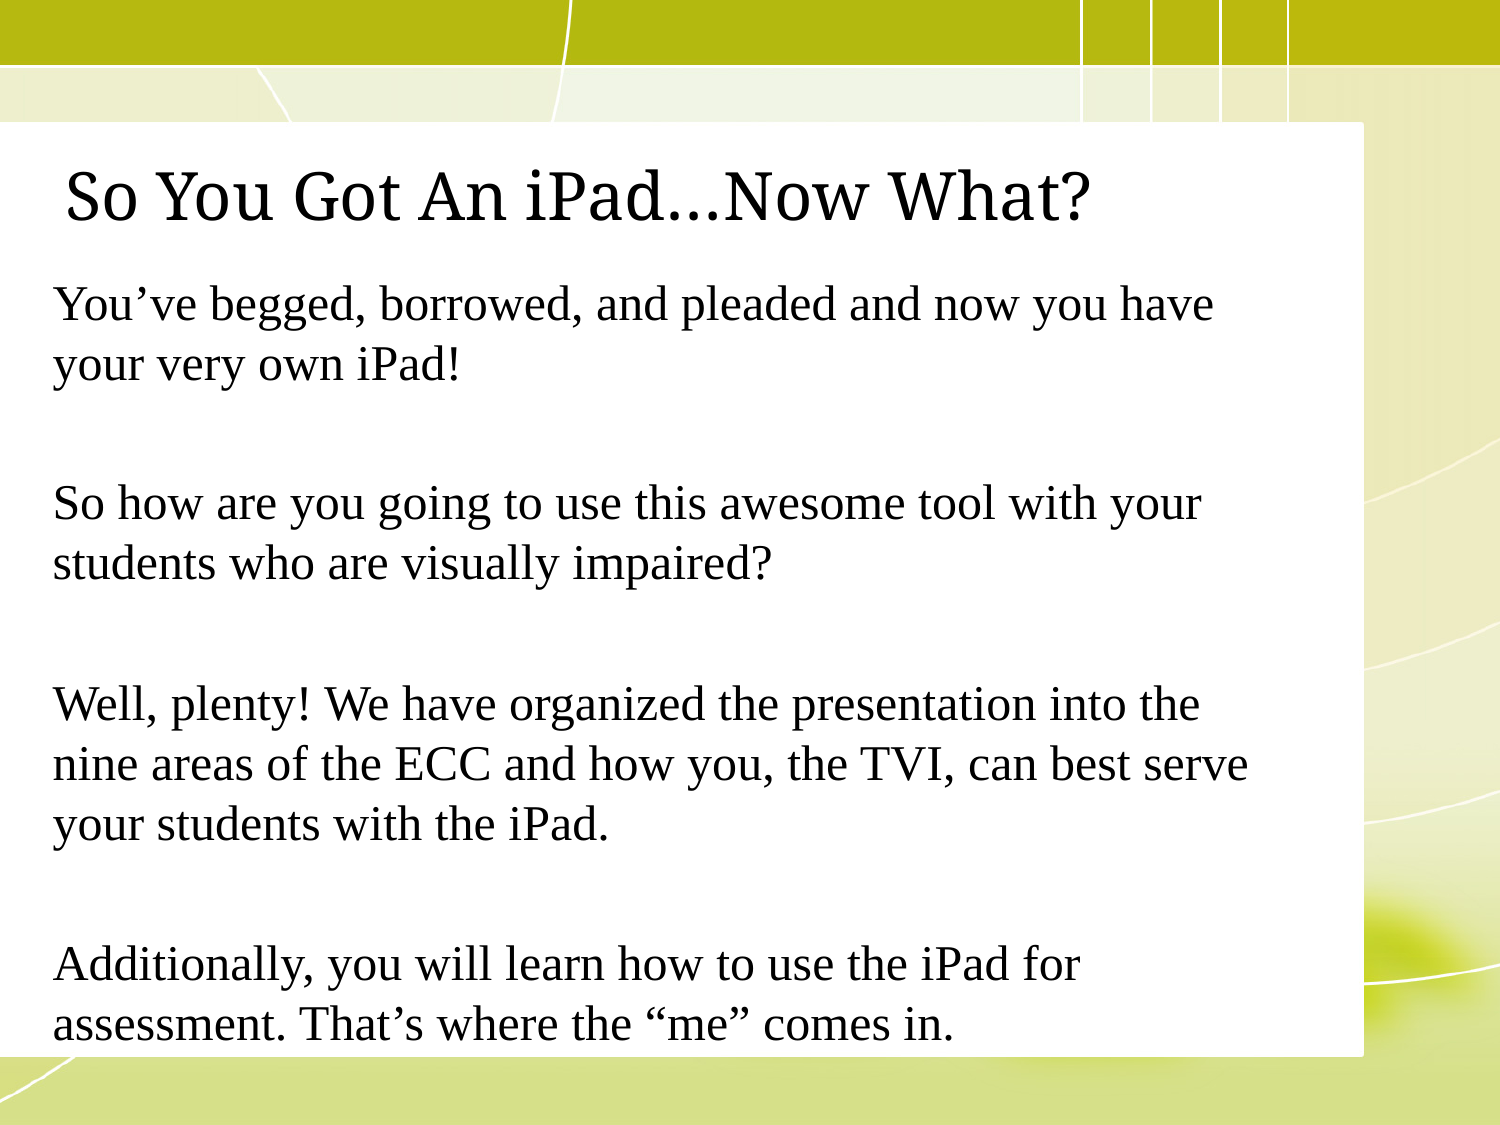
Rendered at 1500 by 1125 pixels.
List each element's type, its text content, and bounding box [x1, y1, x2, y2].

list You’ve begged, borrowed, and pleaded and now you have your very own iPad! So how are you going to use this awesome tool with your students who are visually impaired? Well, plenty! We have organized the presentation into the nine areas of the ECC and how you, the TVI, can best serve your students with the iPad. Additionally, you will learn how to use the iPad for assessment. That’s where the “me” comes in. [37, 262, 1313, 963]
picture [0, 0, 1500, 1125]
title So You Got An iPad…Now What? [49, 124, 1301, 262]
